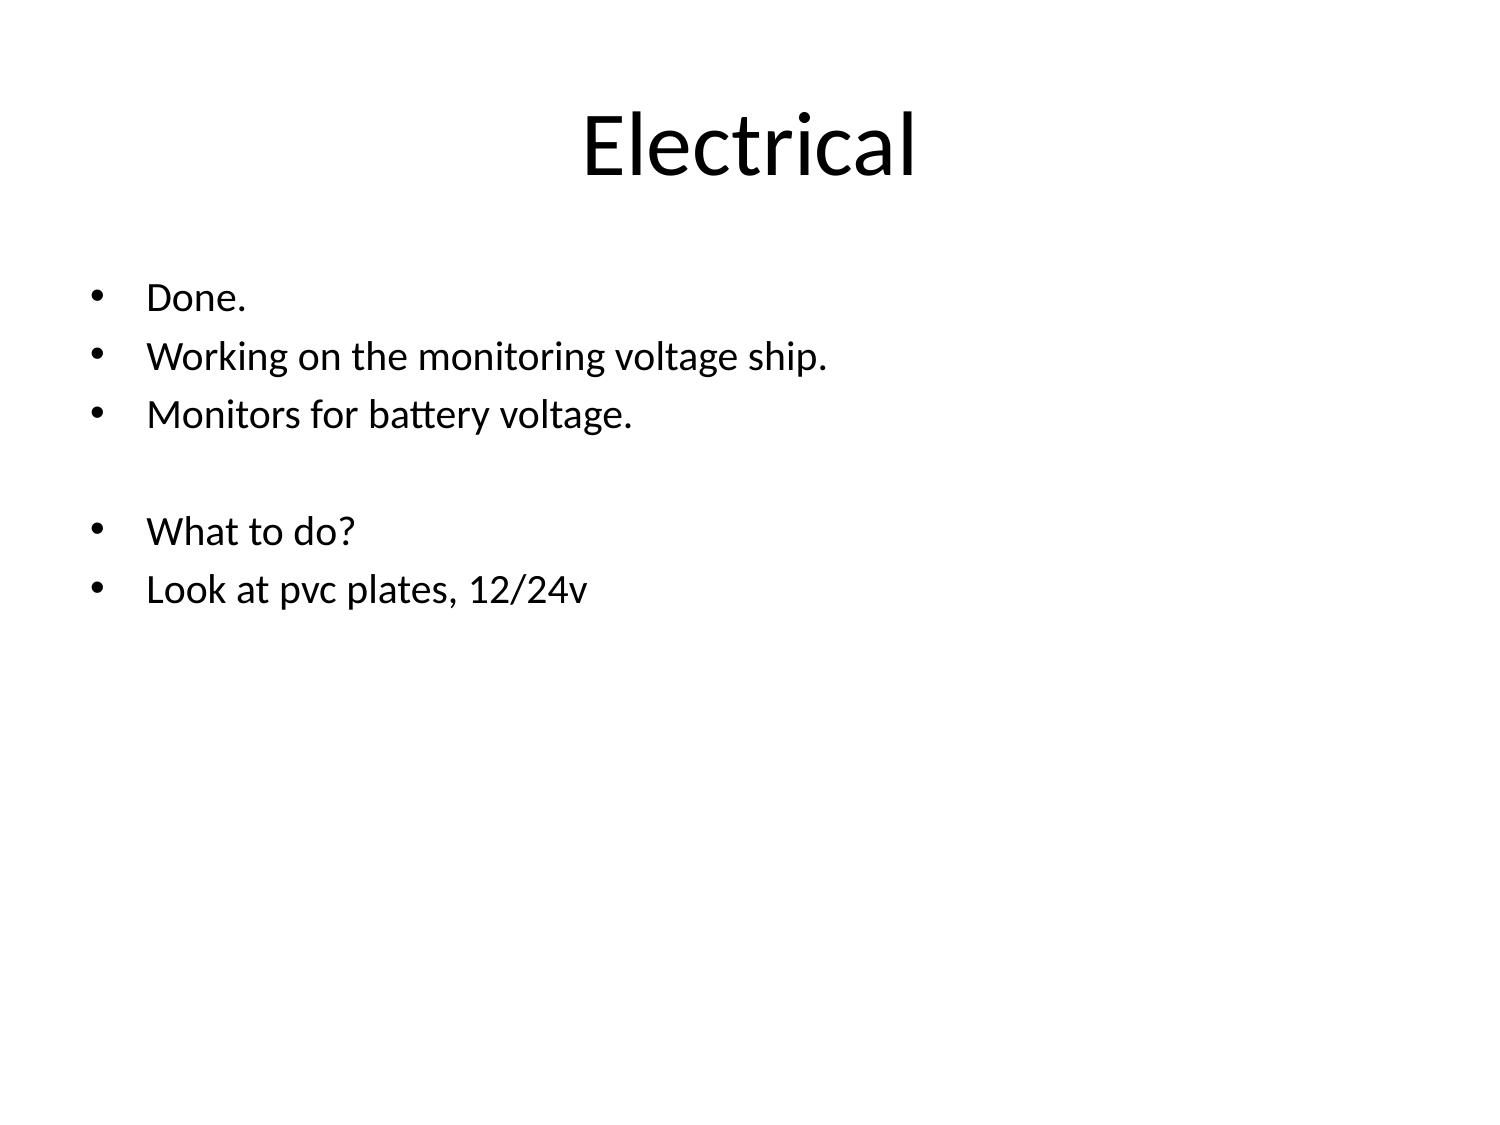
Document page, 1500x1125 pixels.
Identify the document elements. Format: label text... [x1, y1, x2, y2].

title Electrical [75, 45, 1425, 233]
list Done. Working on the monitoring voltage ship. Monitors for battery voltage. What to do? Look at pvc plates, 12/24v [75, 262, 1425, 1005]
